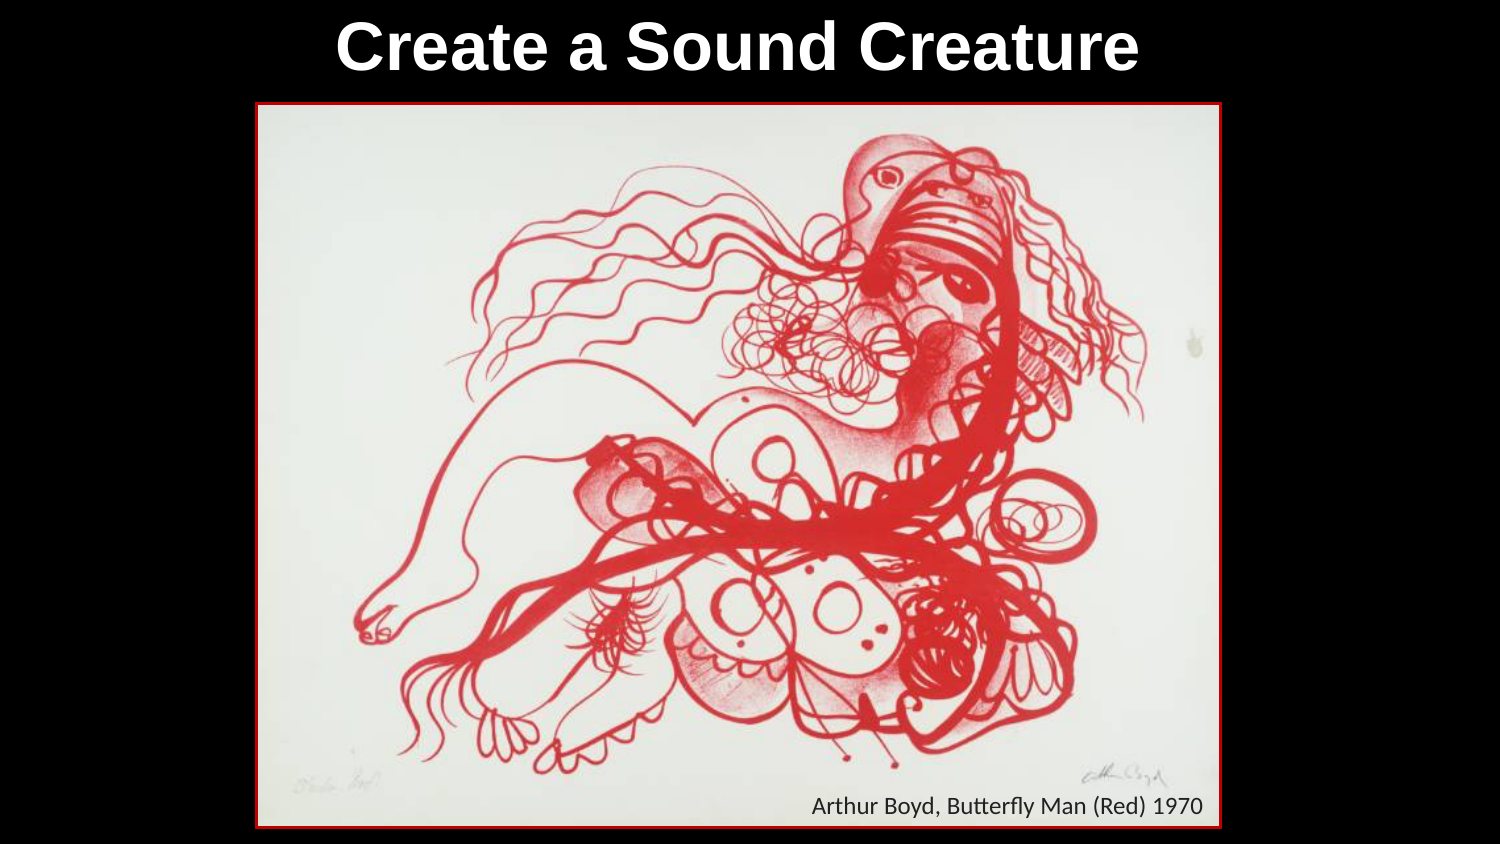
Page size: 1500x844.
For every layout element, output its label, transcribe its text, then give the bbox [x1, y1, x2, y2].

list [258, 104, 1220, 826]
title Create a Sound Creature [103, 18, 1375, 79]
